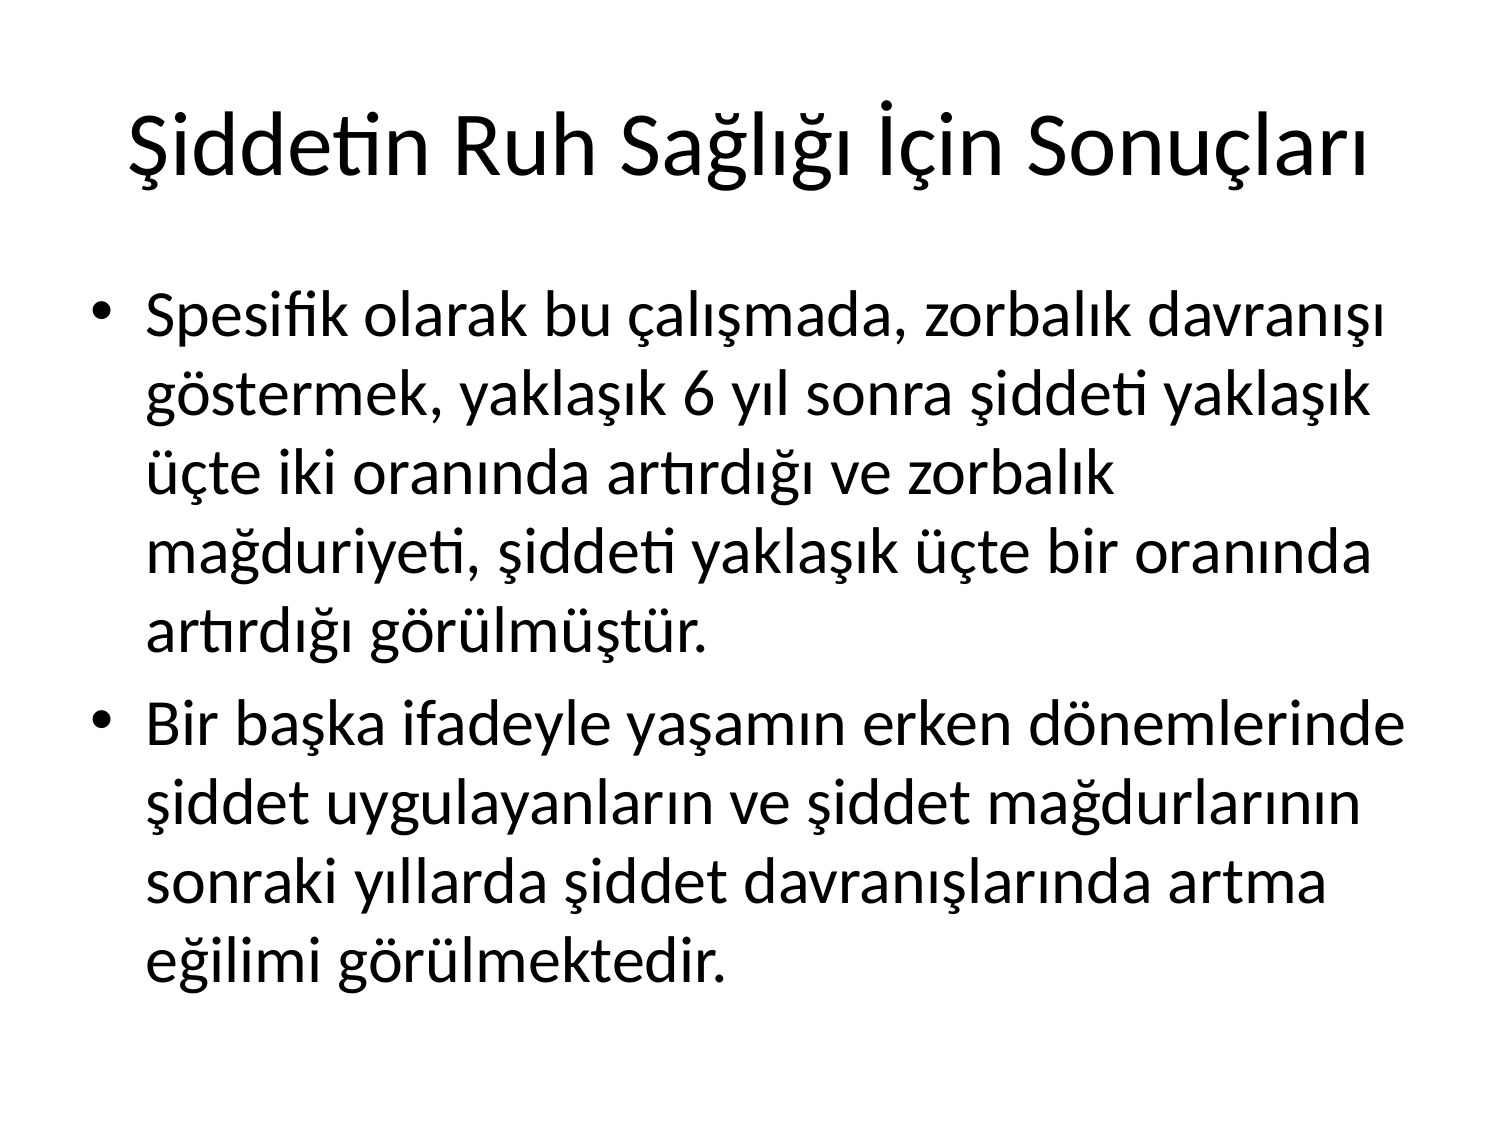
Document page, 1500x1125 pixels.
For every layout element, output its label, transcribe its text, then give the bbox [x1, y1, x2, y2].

title Şiddetin Ruh Sağlığı İçin Sonuçları [75, 45, 1425, 233]
list Spesifik olarak bu çalışmada, zorbalık davranışı göstermek, yaklaşık 6 yıl sonra şiddeti yaklaşık üçte iki oranında artırdığı ve zorbalık mağduriyeti, şiddeti yaklaşık üçte bir oranında artırdığı görülmüştür. Bir başka ifadeyle yaşamın erken dönemlerinde şiddet uygulayanların ve şiddet mağdurlarının sonraki yıllarda şiddet davranışlarında artma eğilimi görülmektedir. [75, 262, 1425, 1005]
